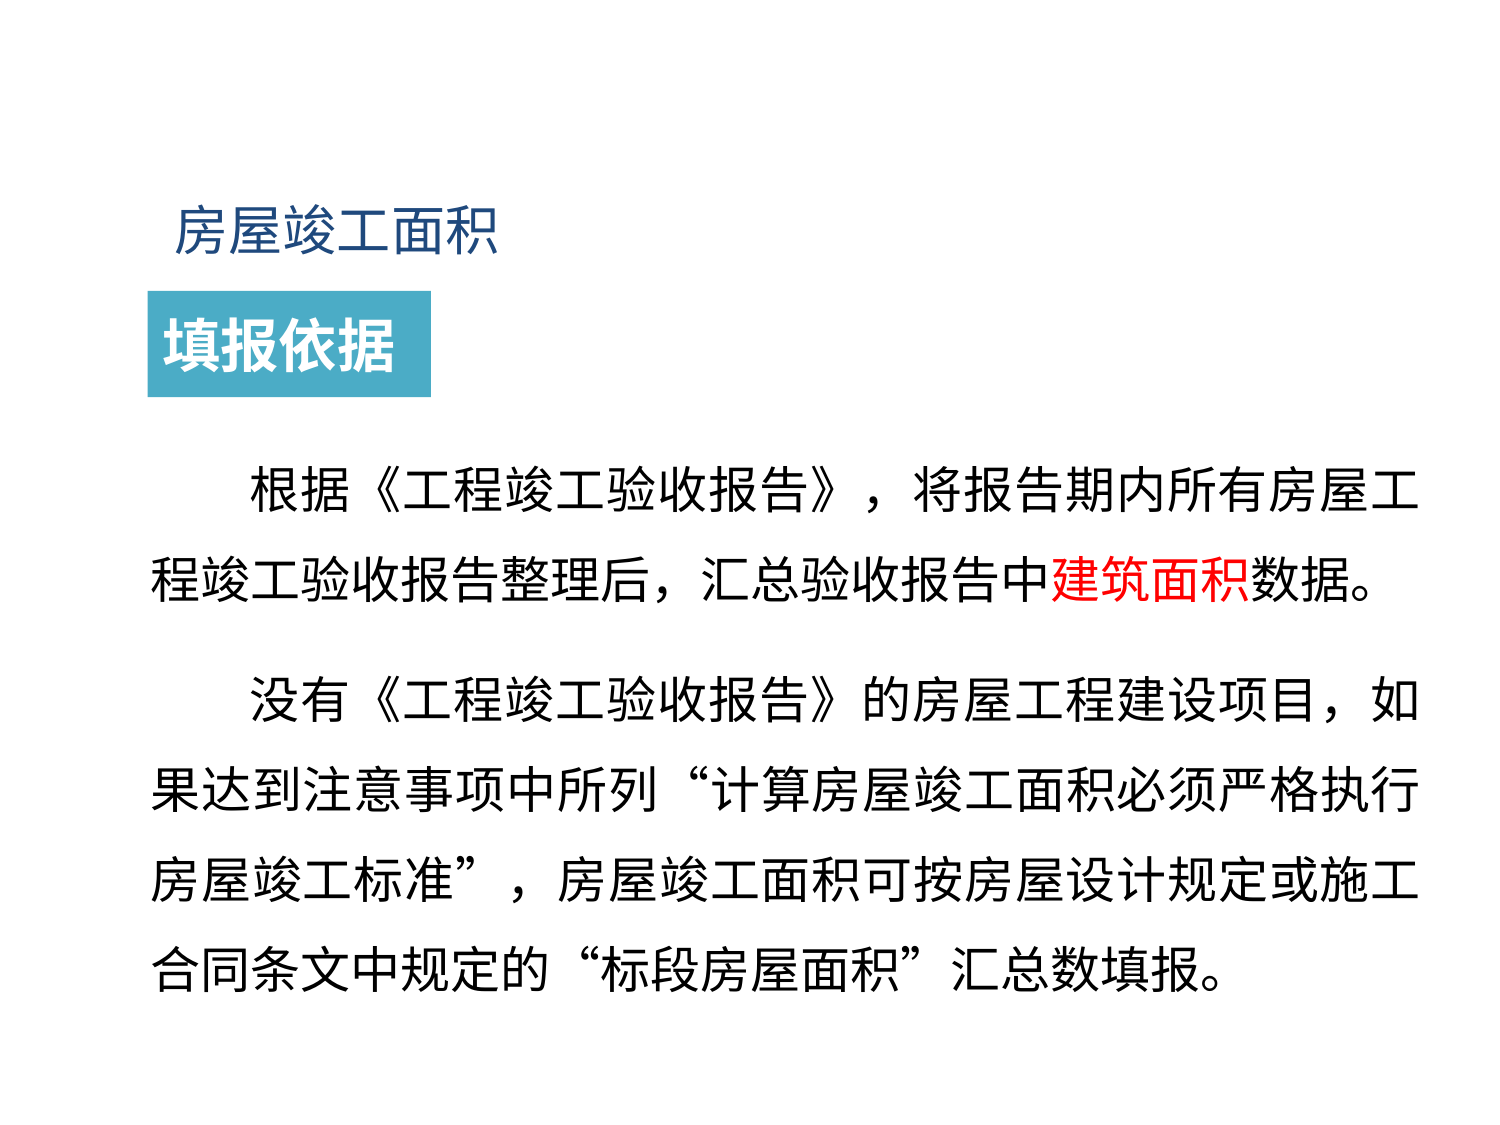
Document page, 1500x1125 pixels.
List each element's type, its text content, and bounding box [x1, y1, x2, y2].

text_box 根据《工程竣工验收报告》，将报告期内所有房屋工程竣工验收报告整理后，汇总验收报告中建筑面积数据。 没有《工程竣工验收报告》的房屋工程建设项目，如果达到注意事项中所列“计算房屋竣工面积必须严格执行房屋竣工标准”，房屋竣工面积可按房屋设计规定或施工合同条文中规定的“标段房屋面积”汇总数填报。 [135, 420, 1436, 1006]
text_box 房屋竣工面积 [159, 156, 515, 269]
text_box 填报依据 [145, 289, 433, 399]
